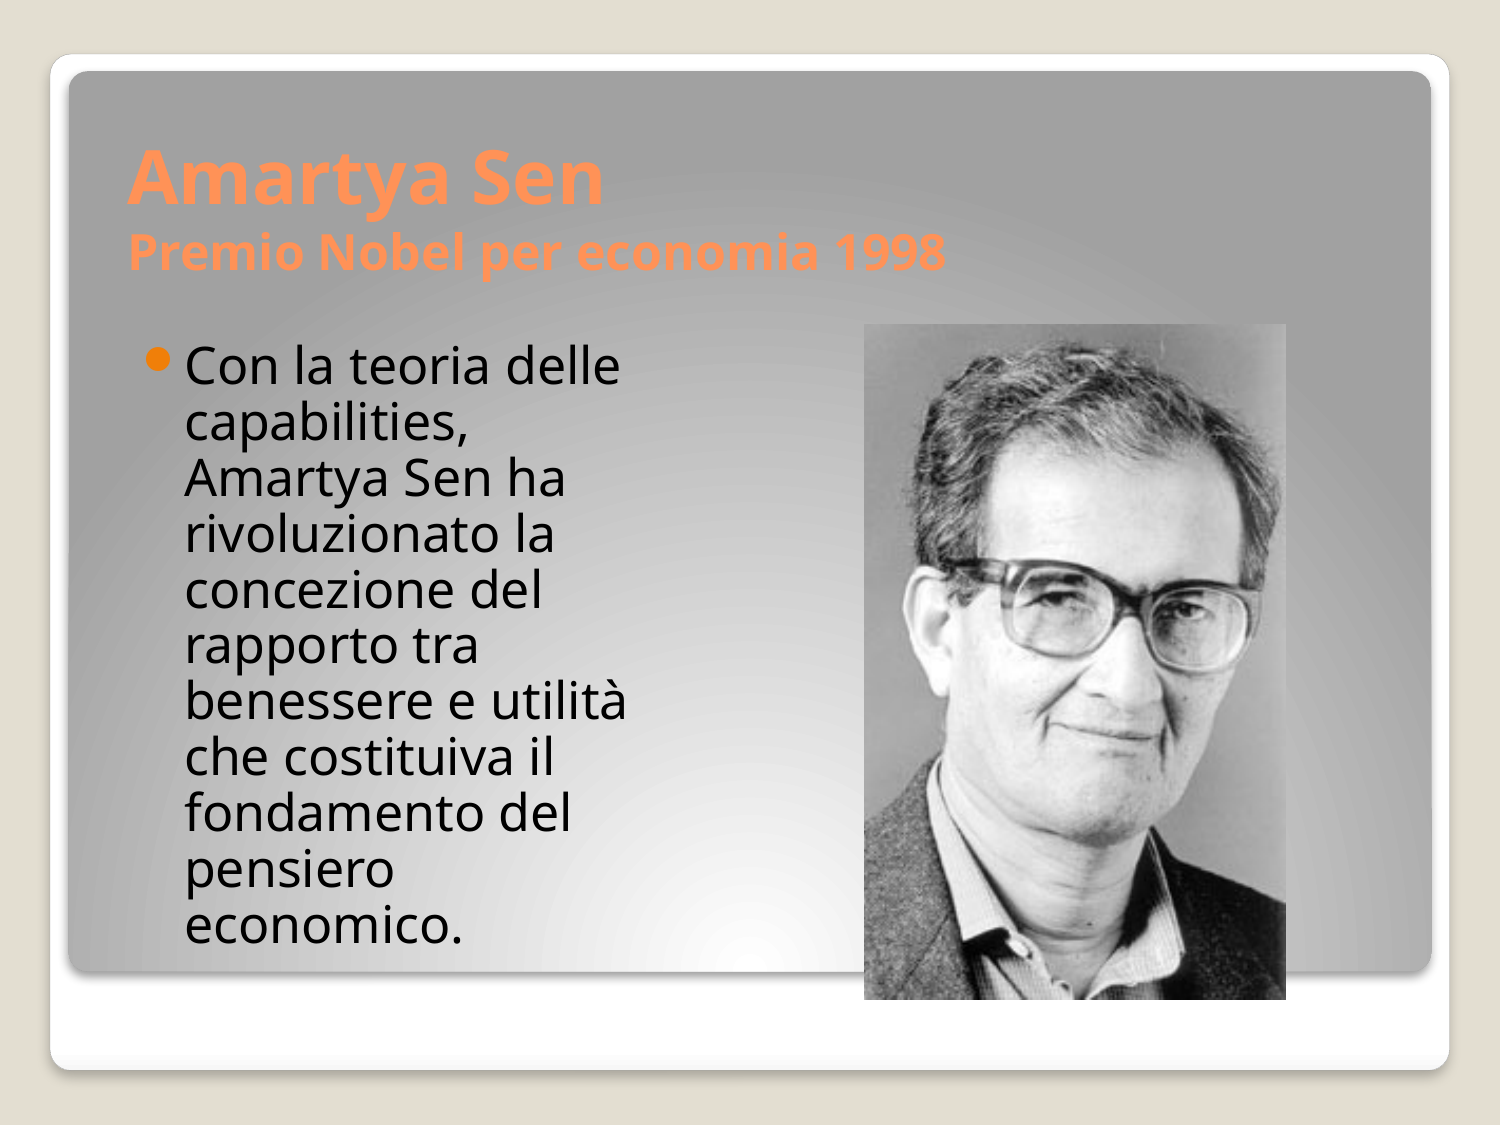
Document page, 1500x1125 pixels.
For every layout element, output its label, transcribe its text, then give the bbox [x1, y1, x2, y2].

list Con la teoria delle capabilities, Amartya Sen ha rivoluzionato la concezione del rapporto tra benessere e utilità che costituiva il fondamento del pensiero economico. [112, 324, 700, 963]
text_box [863, 324, 1287, 1001]
title Amartya Sen Premio Nobel per economia 1998 [112, 99, 1388, 288]
